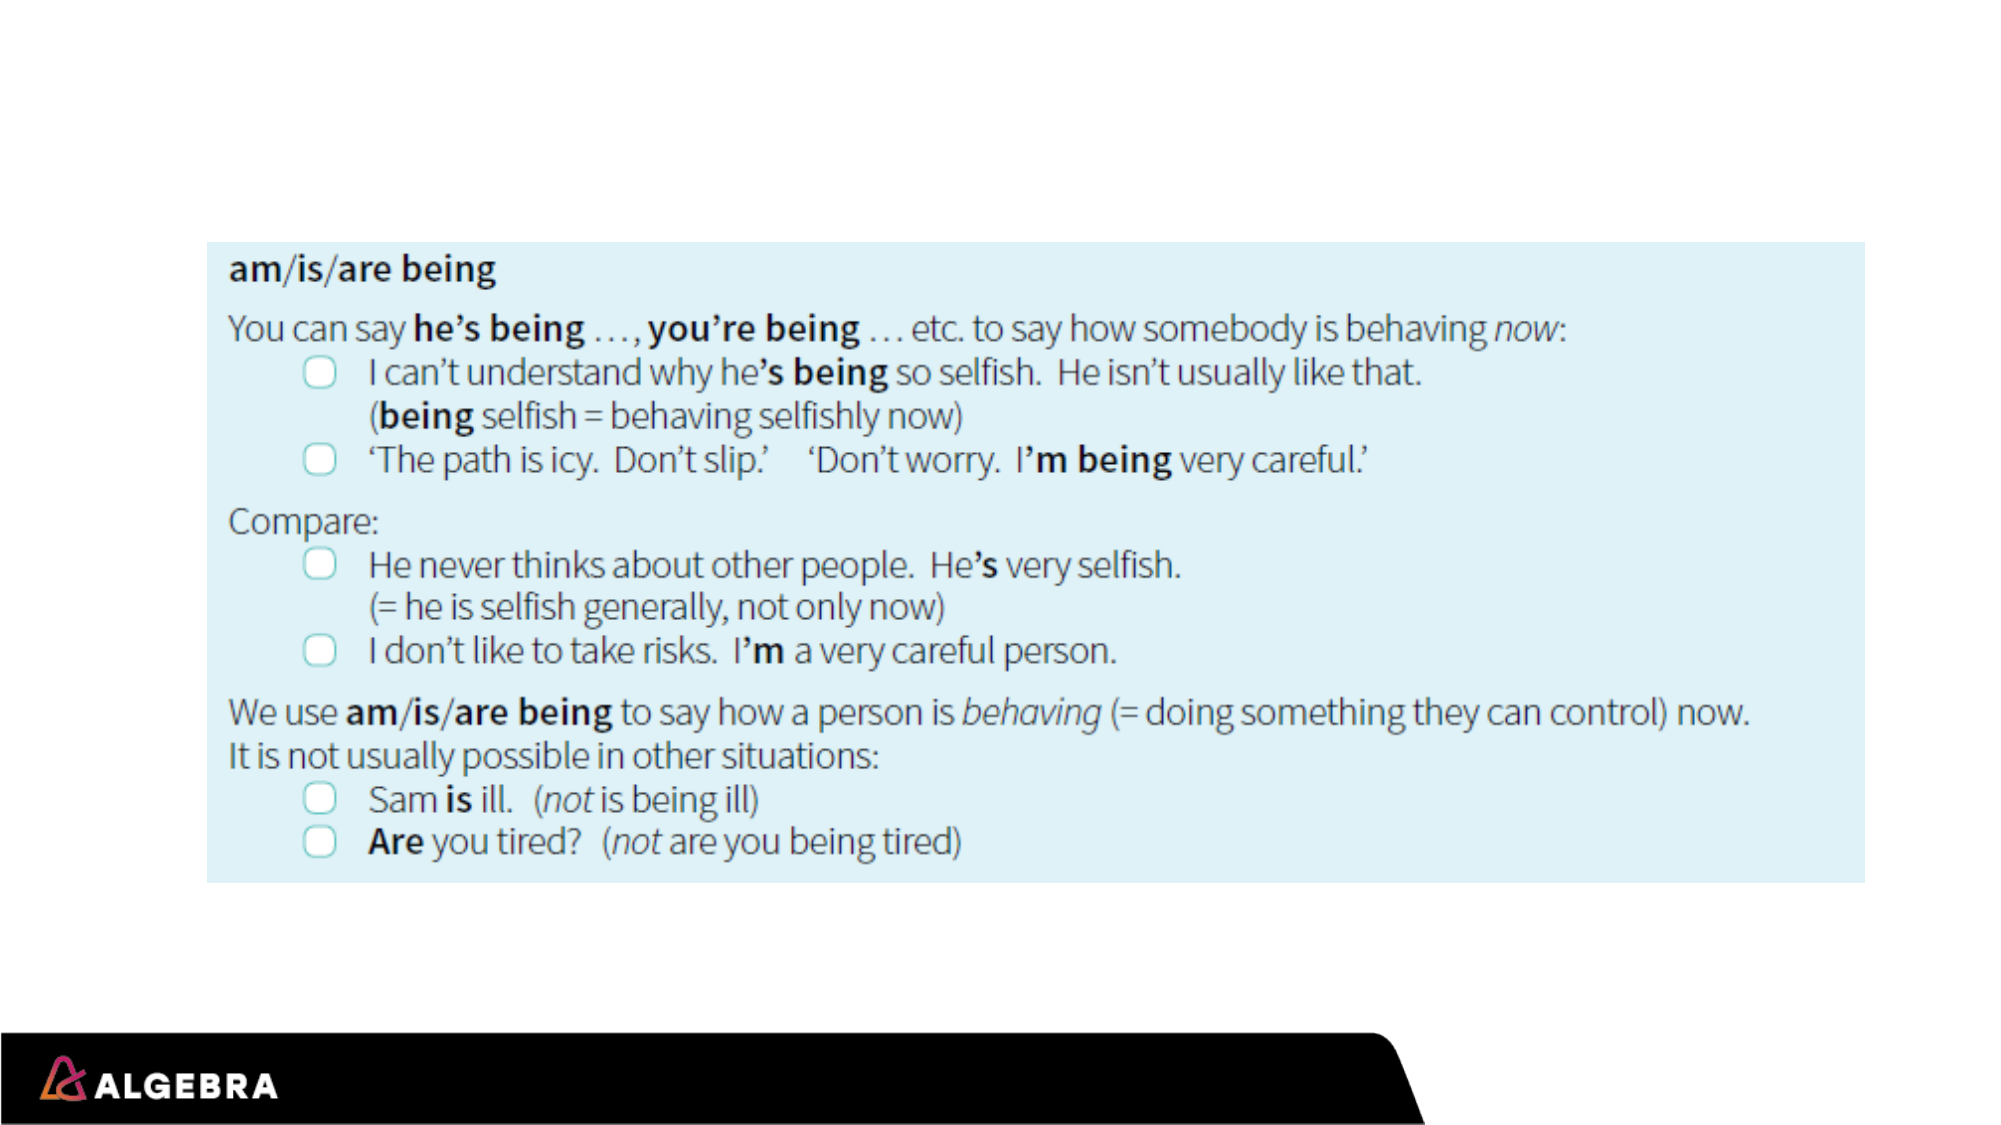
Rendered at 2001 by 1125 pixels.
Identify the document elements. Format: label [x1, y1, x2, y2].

picture [207, 242, 1865, 883]
picture [0, 1032, 1425, 1125]
